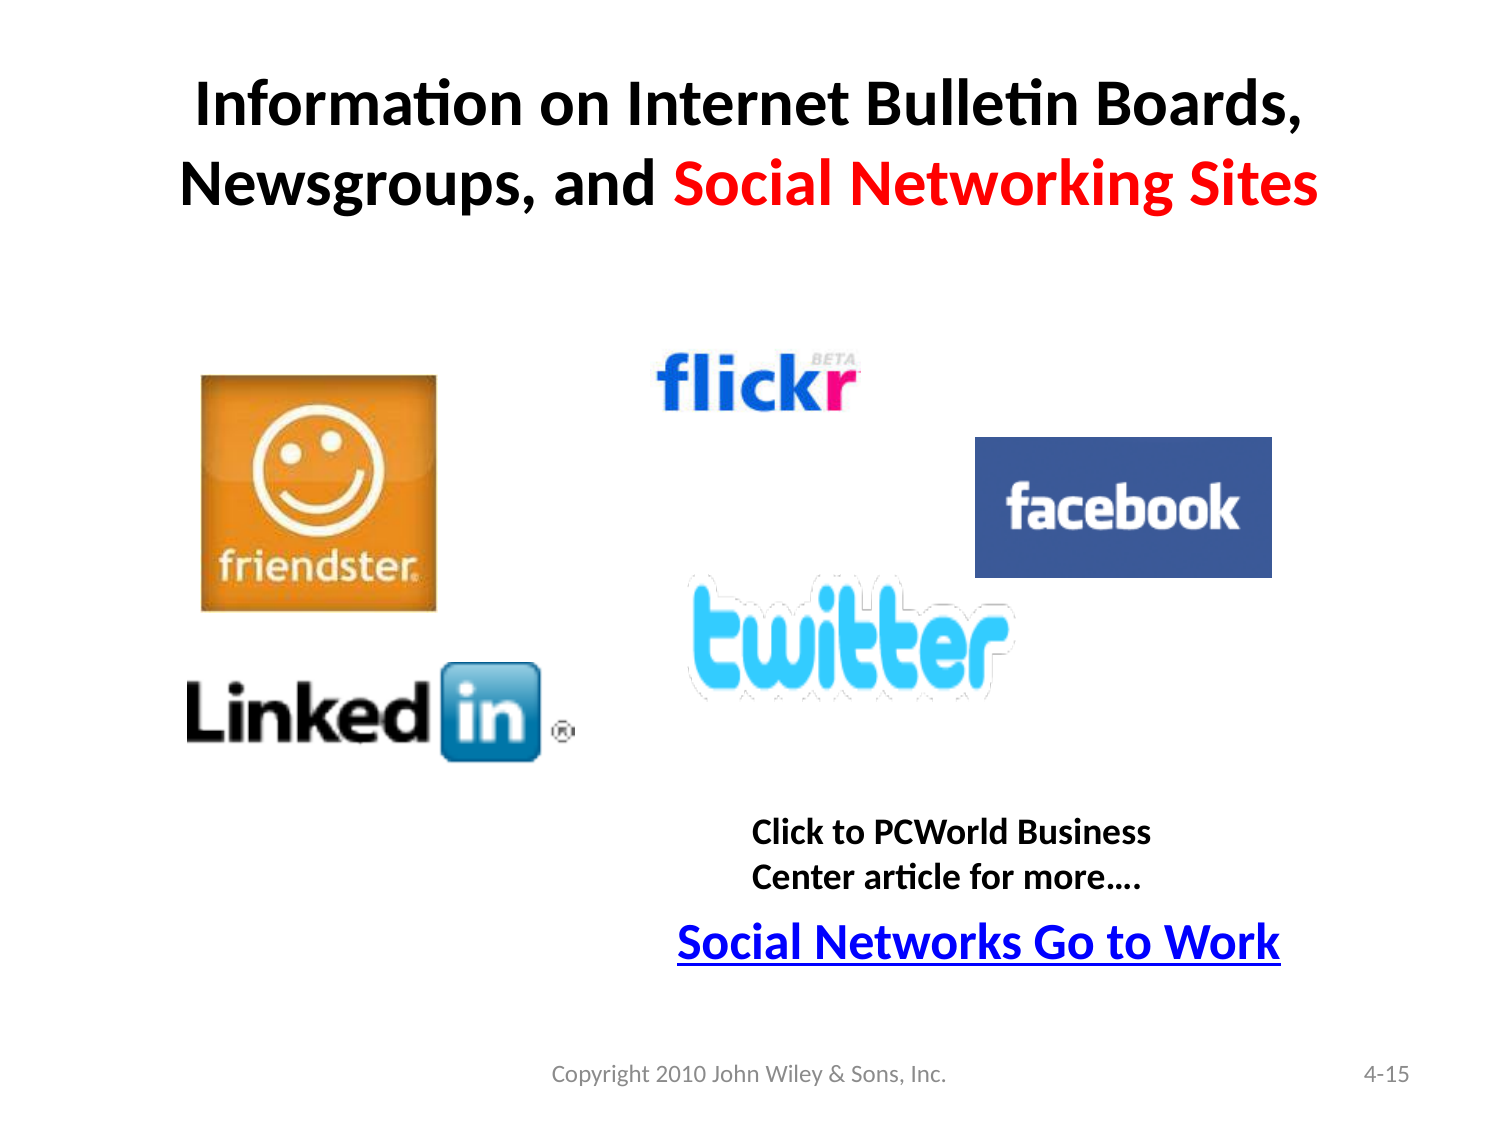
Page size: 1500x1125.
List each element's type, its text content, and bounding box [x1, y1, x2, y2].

picture [687, 437, 1273, 702]
footer Copyright 2010 John Wiley & Sons, Inc. [512, 1042, 988, 1103]
picture [187, 662, 576, 767]
title Information on Internet Bulletin Boards, Newsgroups, and Social Networking Sites [75, 45, 1425, 233]
text_box Click to PCWorld Business Center article for more…. [737, 799, 1250, 905]
picture [199, 374, 438, 613]
picture [649, 299, 862, 458]
slide_number 4-15 [1074, 1042, 1425, 1103]
text_box Social Networks Go to Work [662, 899, 1325, 978]
